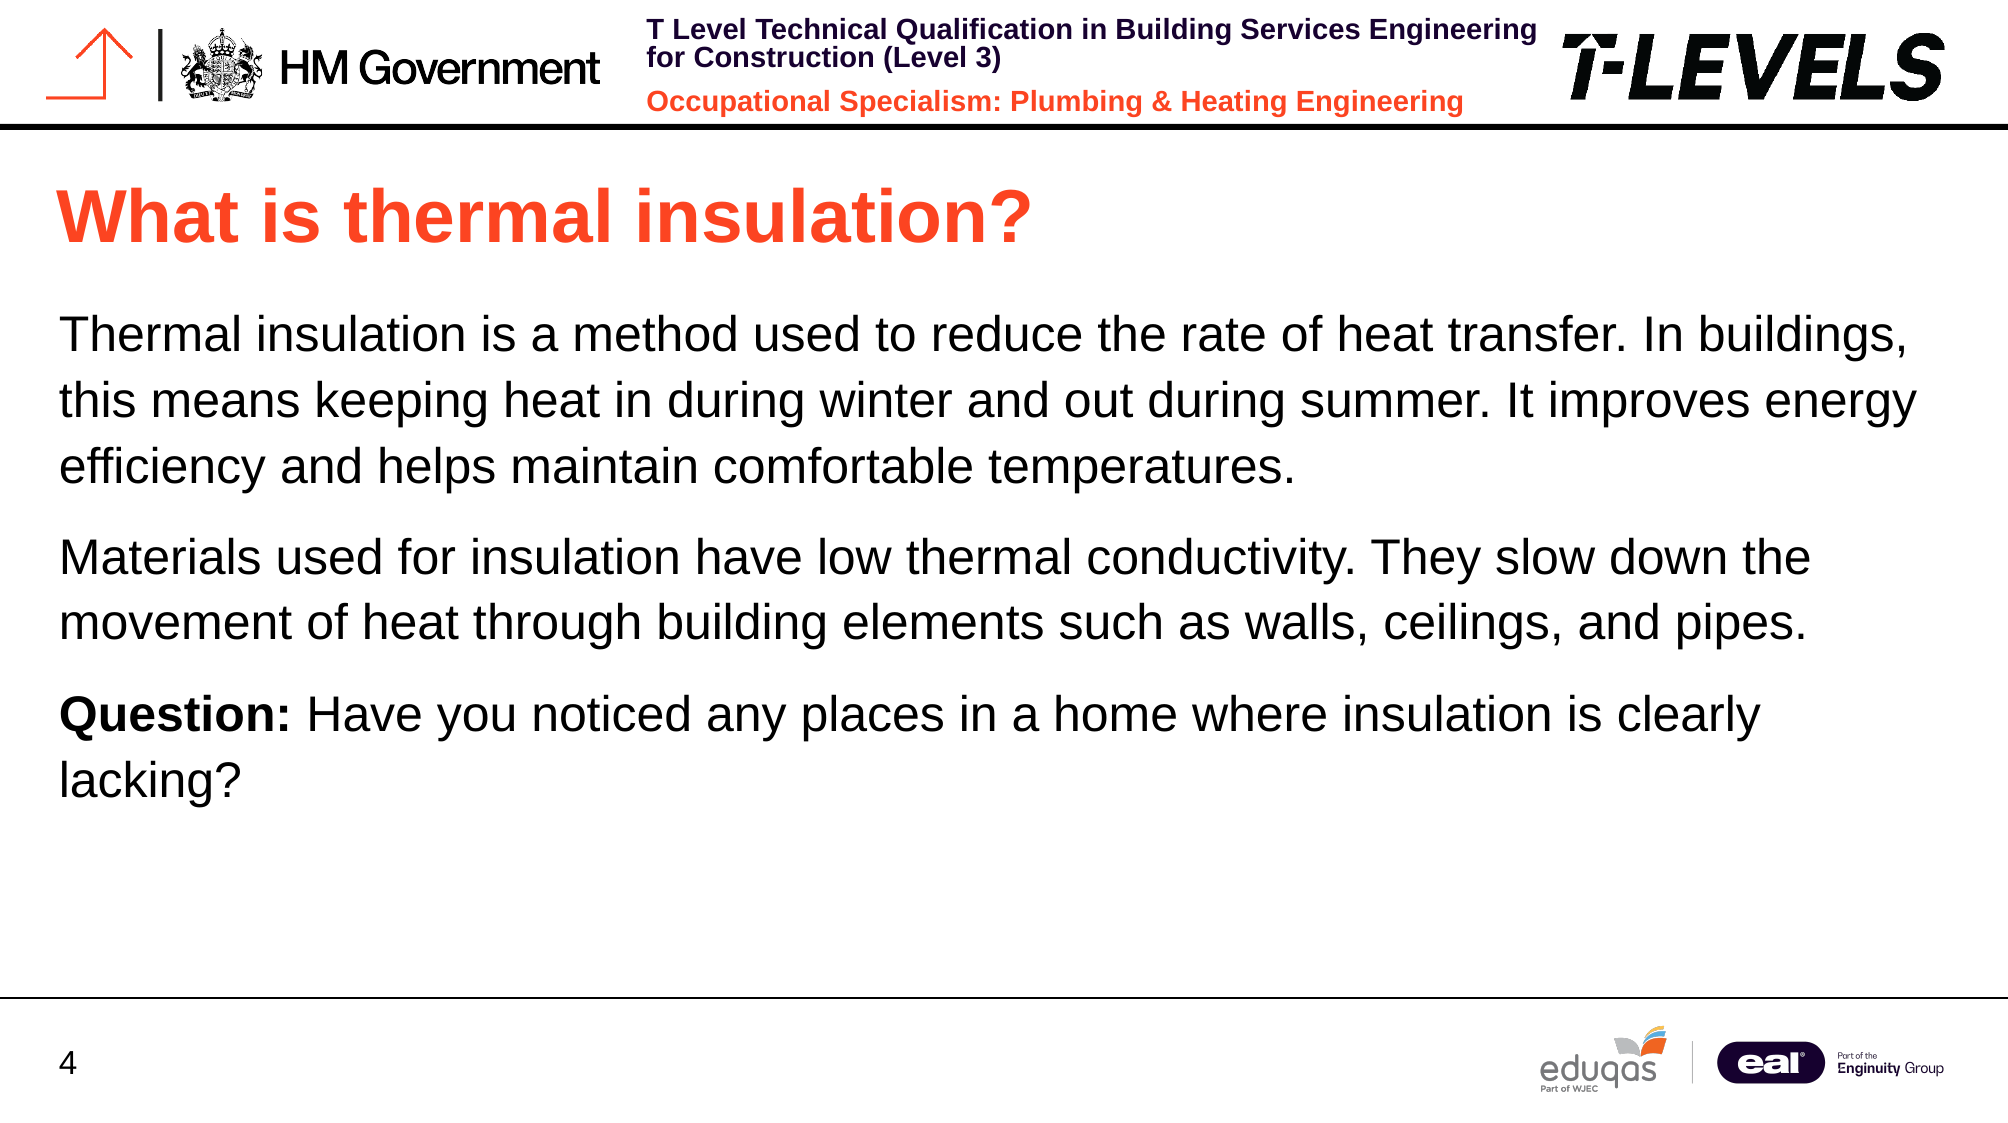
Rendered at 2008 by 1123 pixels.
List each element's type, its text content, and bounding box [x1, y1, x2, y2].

picture [1543, 25, 1964, 108]
picture [41, 27, 139, 100]
picture [1535, 1021, 1949, 1097]
title What is thermal insulation? [41, 111, 1949, 314]
list Thermal insulation is a method used to reduce the rate of heat transfer. In buildings, this means keeping heat in during winter and out during summer. It improves energy efficiency and helps maintain comfortable temperatures. Materials used for insulation have low thermal conductivity. They slow down the movement of heat through building elements such as walls, ceilings, and pipes. Question: Have you noticed any places in a home where insulation is clearly lacking? [59, 295, 1933, 975]
picture [158, 28, 600, 102]
